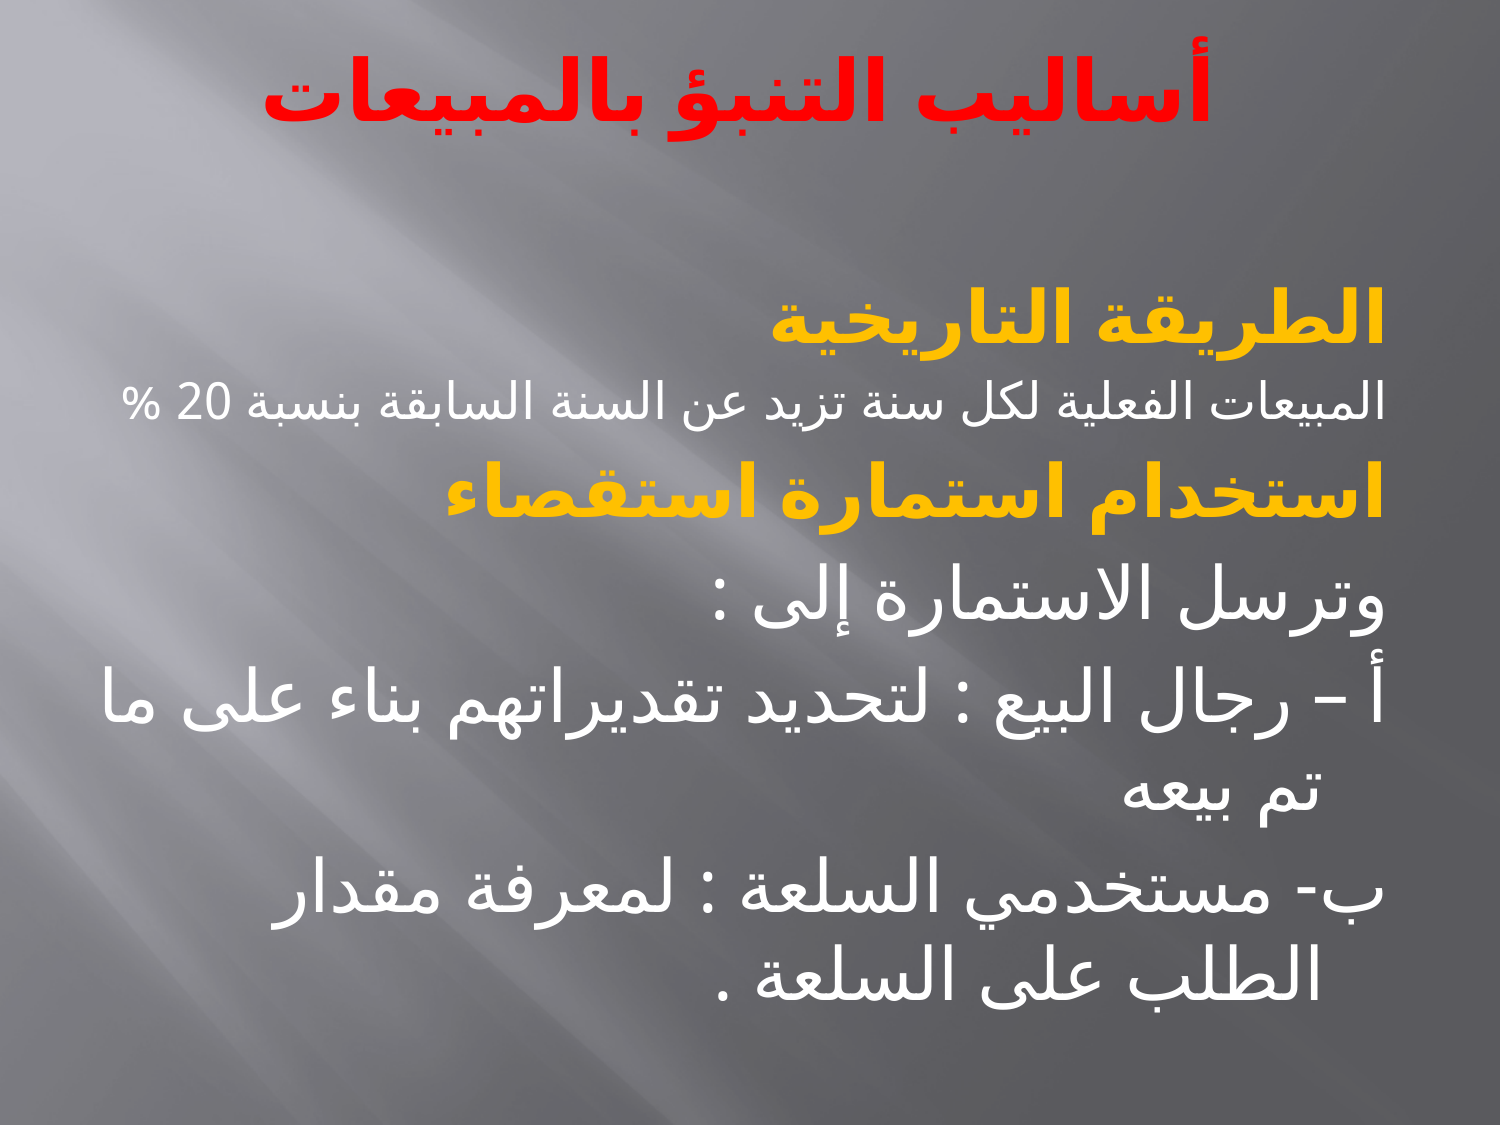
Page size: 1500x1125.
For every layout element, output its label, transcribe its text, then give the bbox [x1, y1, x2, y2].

list الطريقة التاريخية المبيعات الفعلية لكل سنة تزيد عن السنة السابقة بنسبة 20 % استخدام استمارة استقصاء وترسل الاستمارة إلى : أ – رجال البيع : لتحديد تقديراتهم بناء على ما تم بيعه ب- مستخدمي السلعة : لمعرفة مقدار الطلب على السلعة . [75, 262, 1425, 1035]
title أساليب التنبؤ بالمبيعات [75, 45, 1425, 233]
